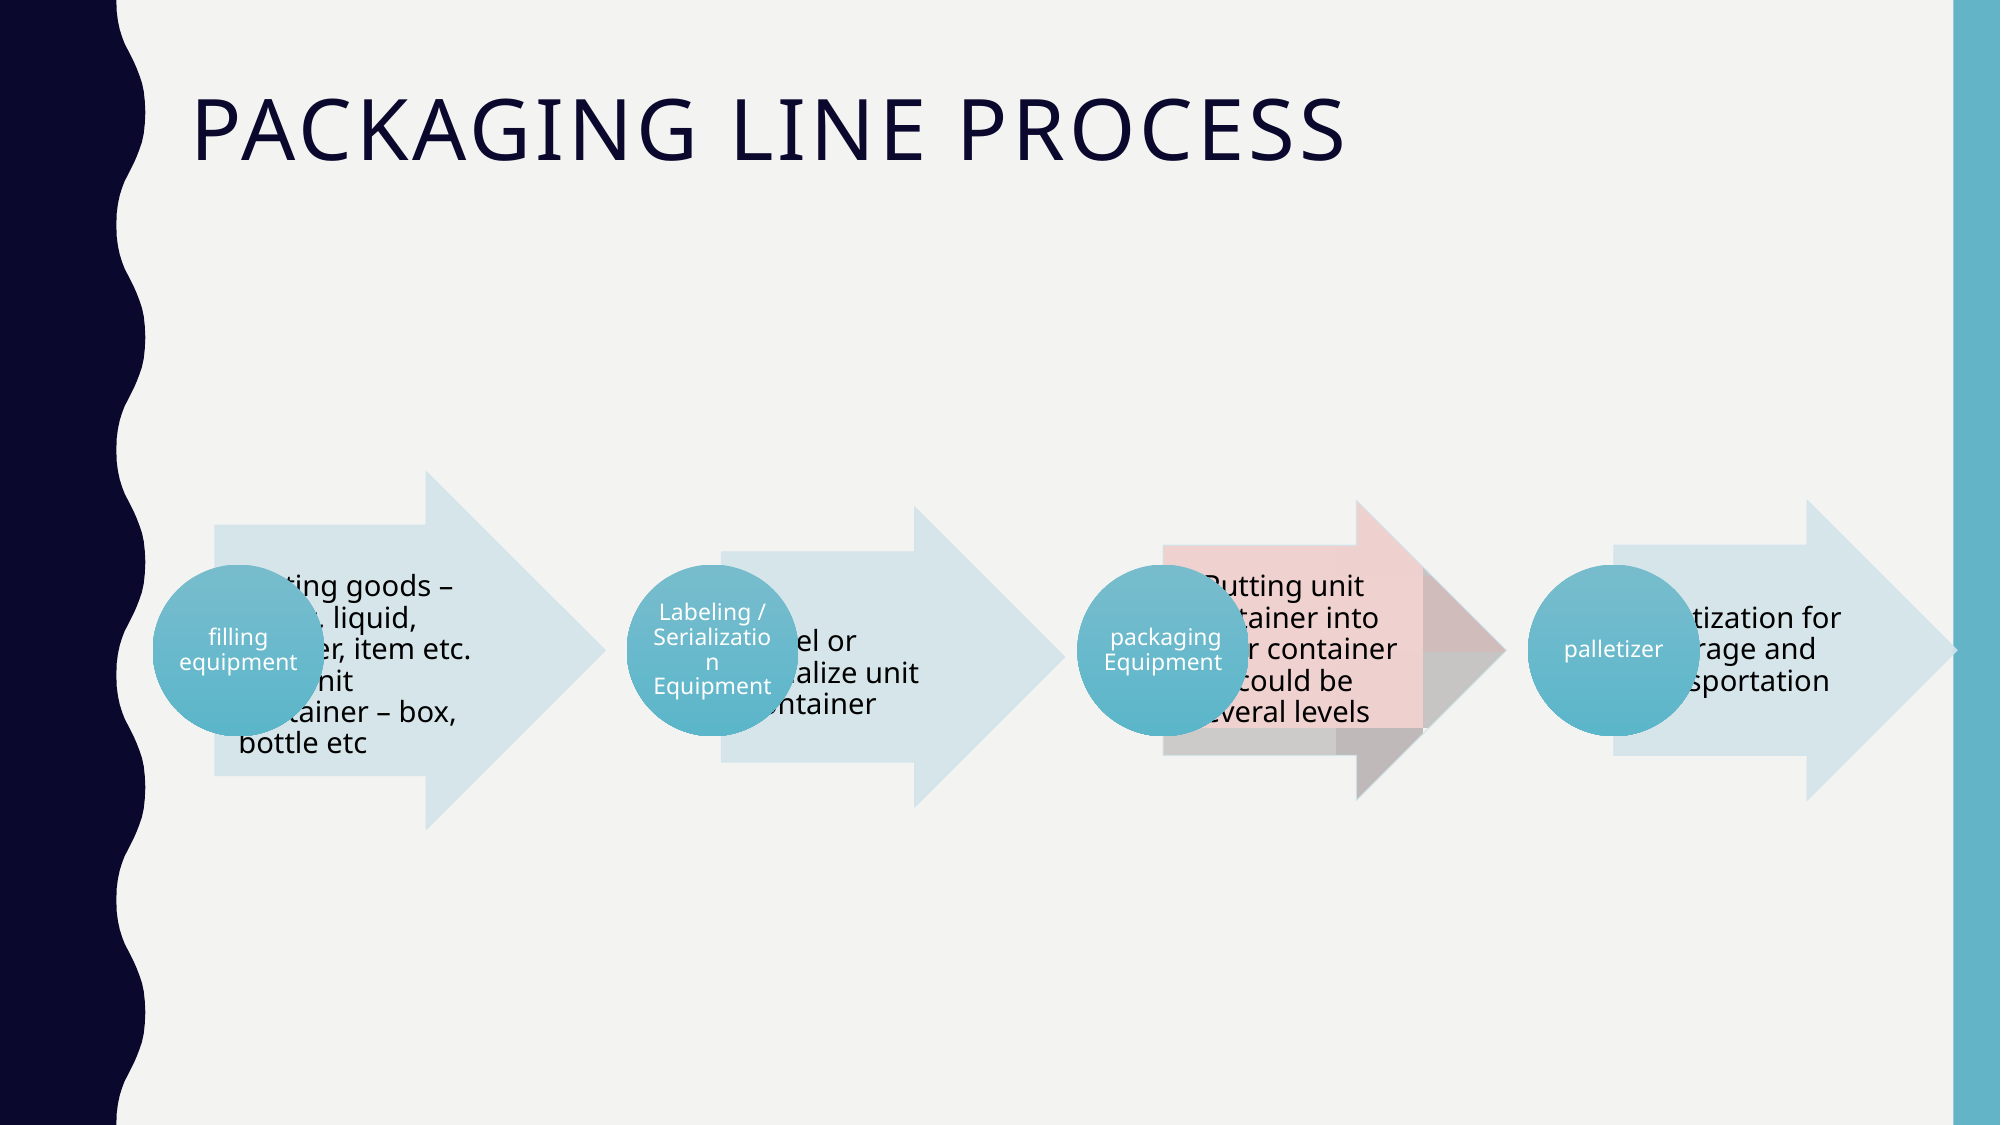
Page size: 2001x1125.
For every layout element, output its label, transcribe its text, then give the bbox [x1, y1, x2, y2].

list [152, 223, 1958, 1078]
title Packaging line process [175, 79, 1826, 187]
